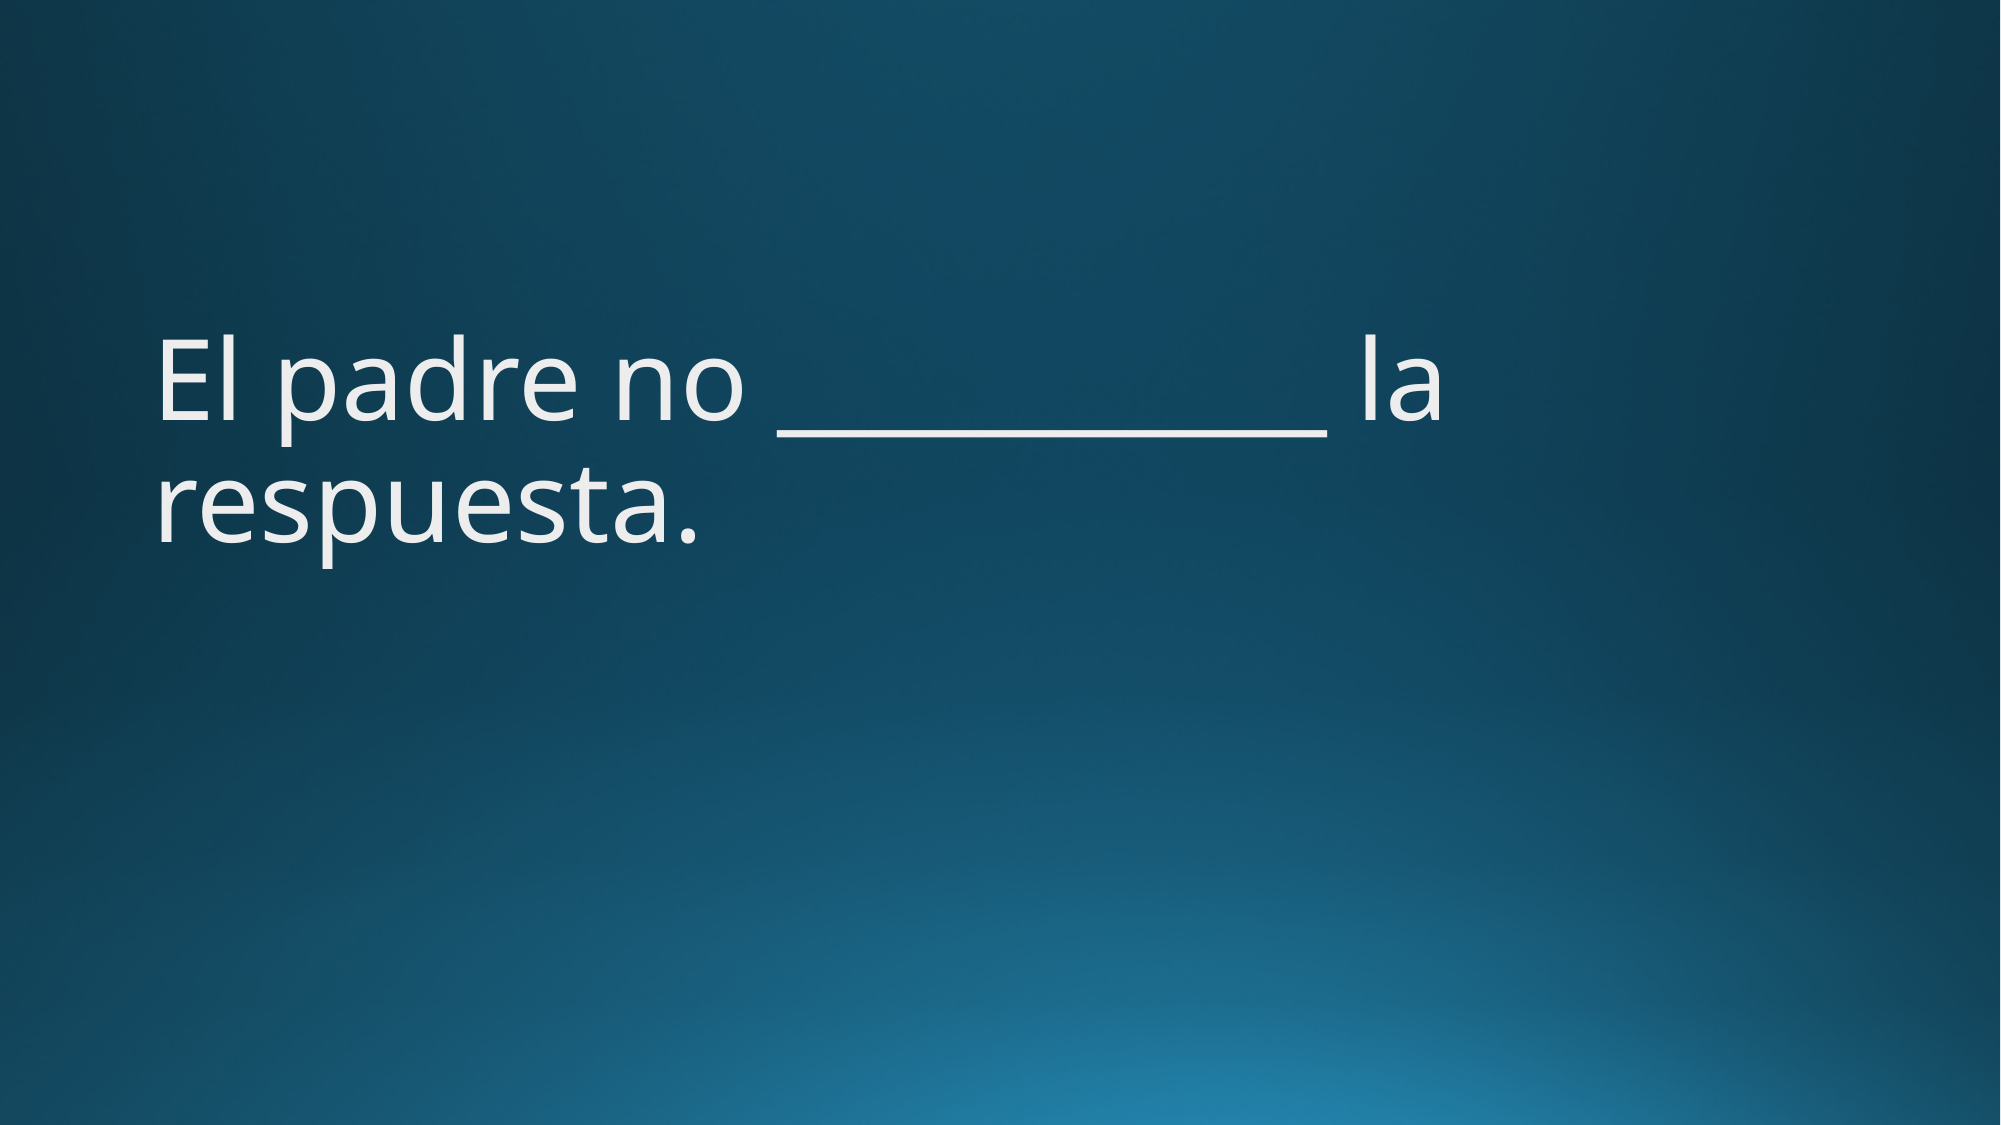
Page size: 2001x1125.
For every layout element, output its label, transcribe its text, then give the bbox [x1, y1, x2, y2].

text_box El padre no ___________ la respuesta. [137, 59, 1863, 897]
picture [0, 0, 2001, 1125]
